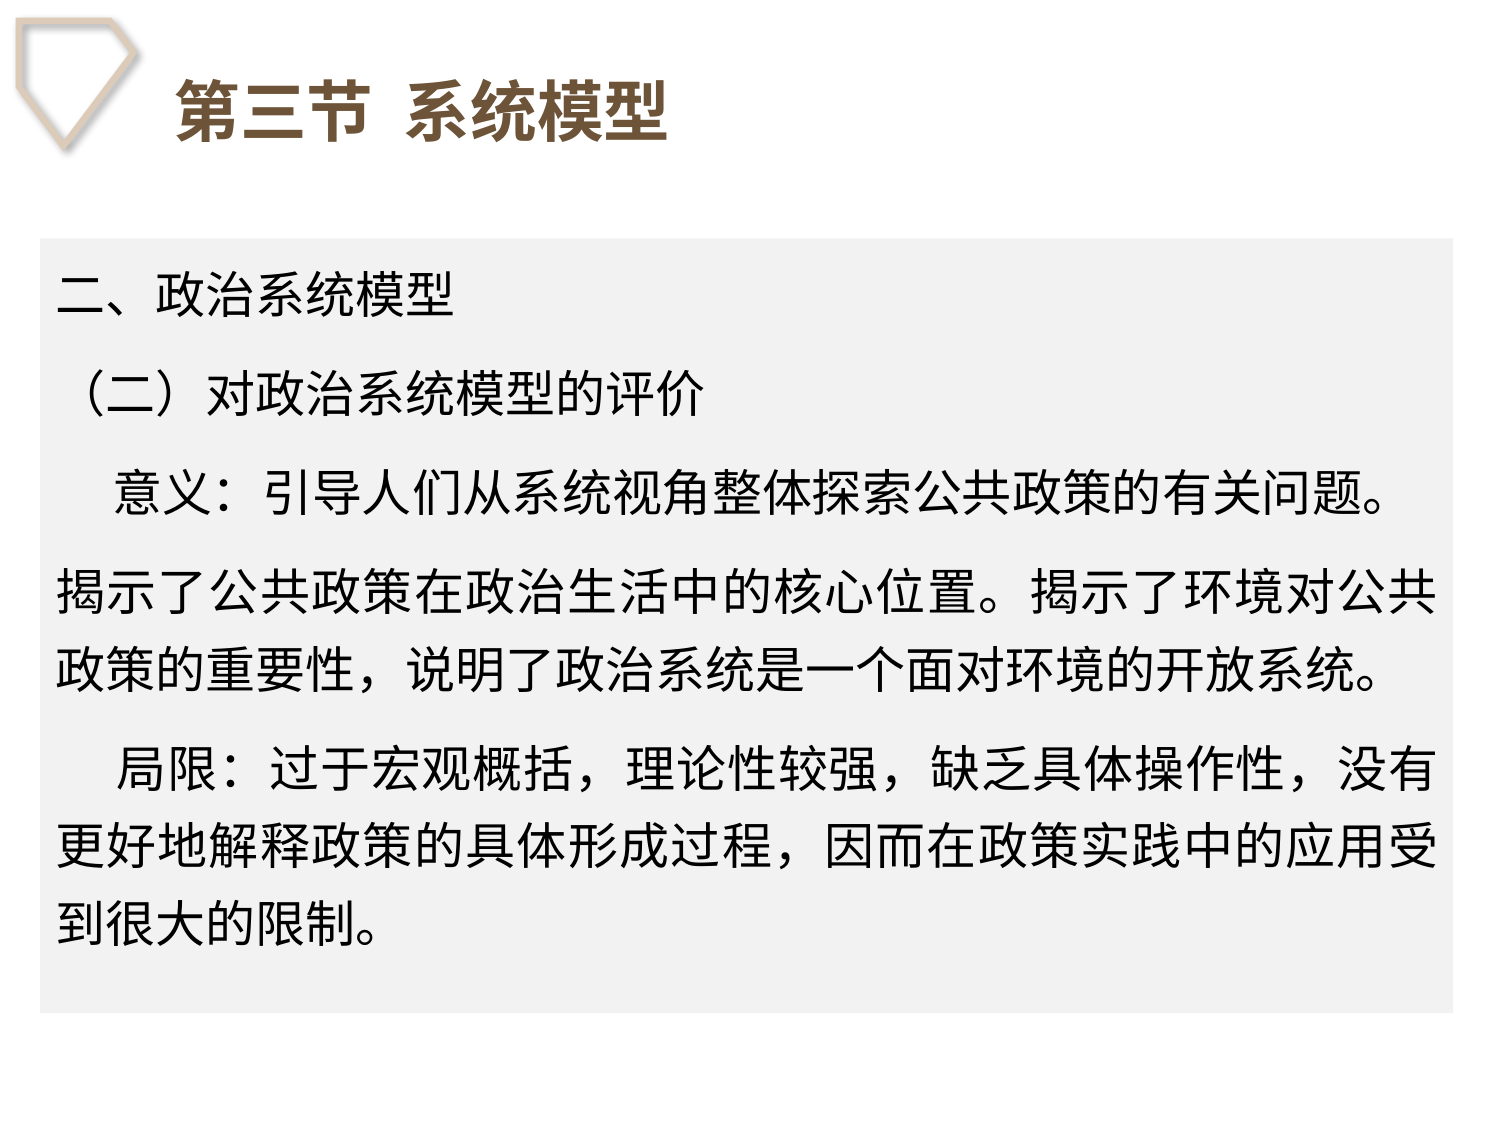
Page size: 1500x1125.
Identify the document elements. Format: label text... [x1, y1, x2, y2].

list 二、政治系统模型 （二）对政治系统模型的评价 意义：引导人们从系统视角整体探索公共政策的有关问题。 揭示了公共政策在政治生活中的核心位置。揭示了环境对公共政策的重要性，说明了政治系统是一个面对环境的开放系统。 局限：过于宏观概括，理论性较强，缺乏具体操作性，没有更好地解释政策的具体形成过程，因而在政策实践中的应用受到很大的限制。 [40, 238, 1454, 1014]
title 第三节 系统模型 [158, 0, 1456, 159]
